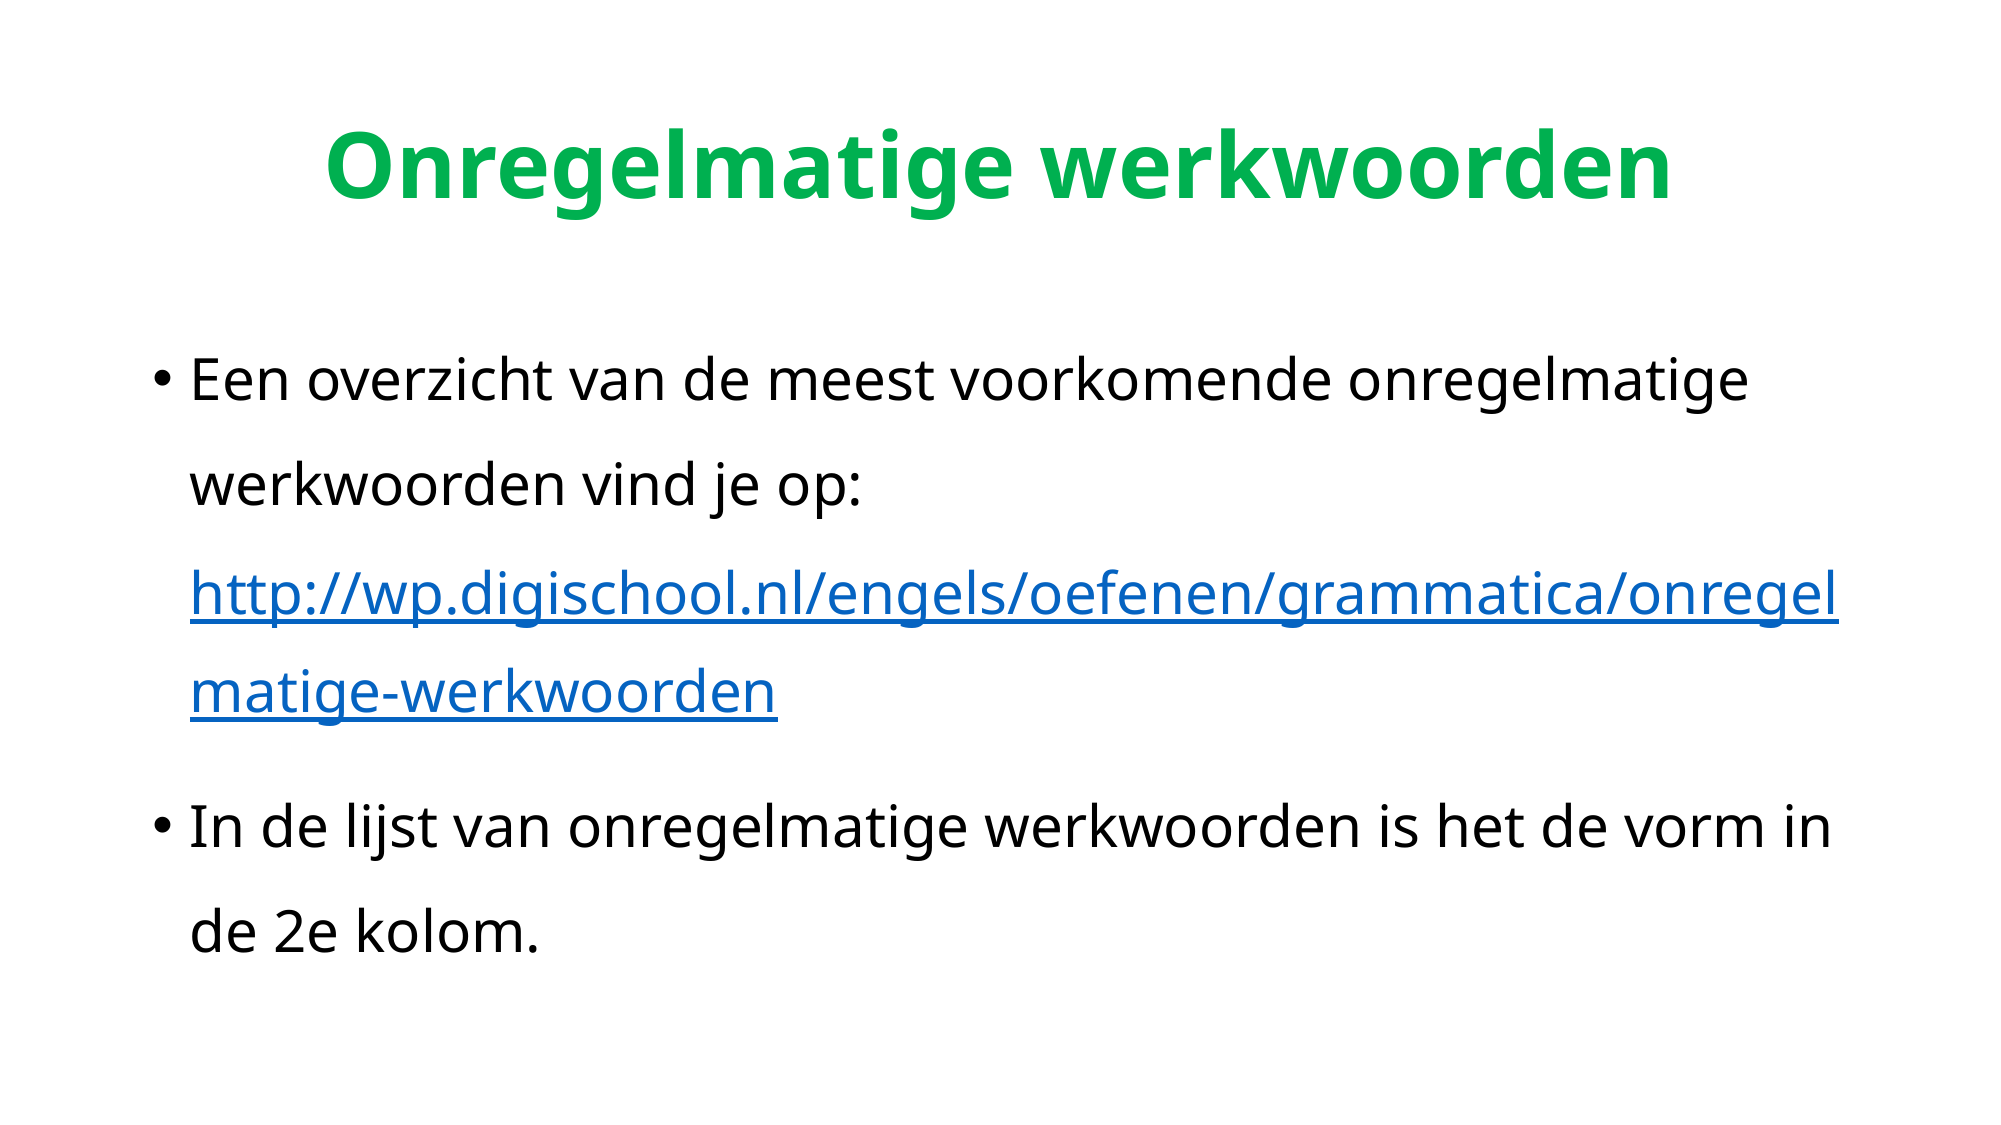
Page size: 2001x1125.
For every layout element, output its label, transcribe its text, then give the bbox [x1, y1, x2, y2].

title Onregelmatige werkwoorden [137, 59, 1863, 278]
list Een overzicht van de meest voorkomende onregelmatige werkwoorden vind je op: http://wp.digischool.nl/engels/oefenen/grammatica/onregelmatige-werkwoorden In de lijst van onregelmatige werkwoorden is het de vorm in de 2e kolom. [137, 299, 1863, 1014]
